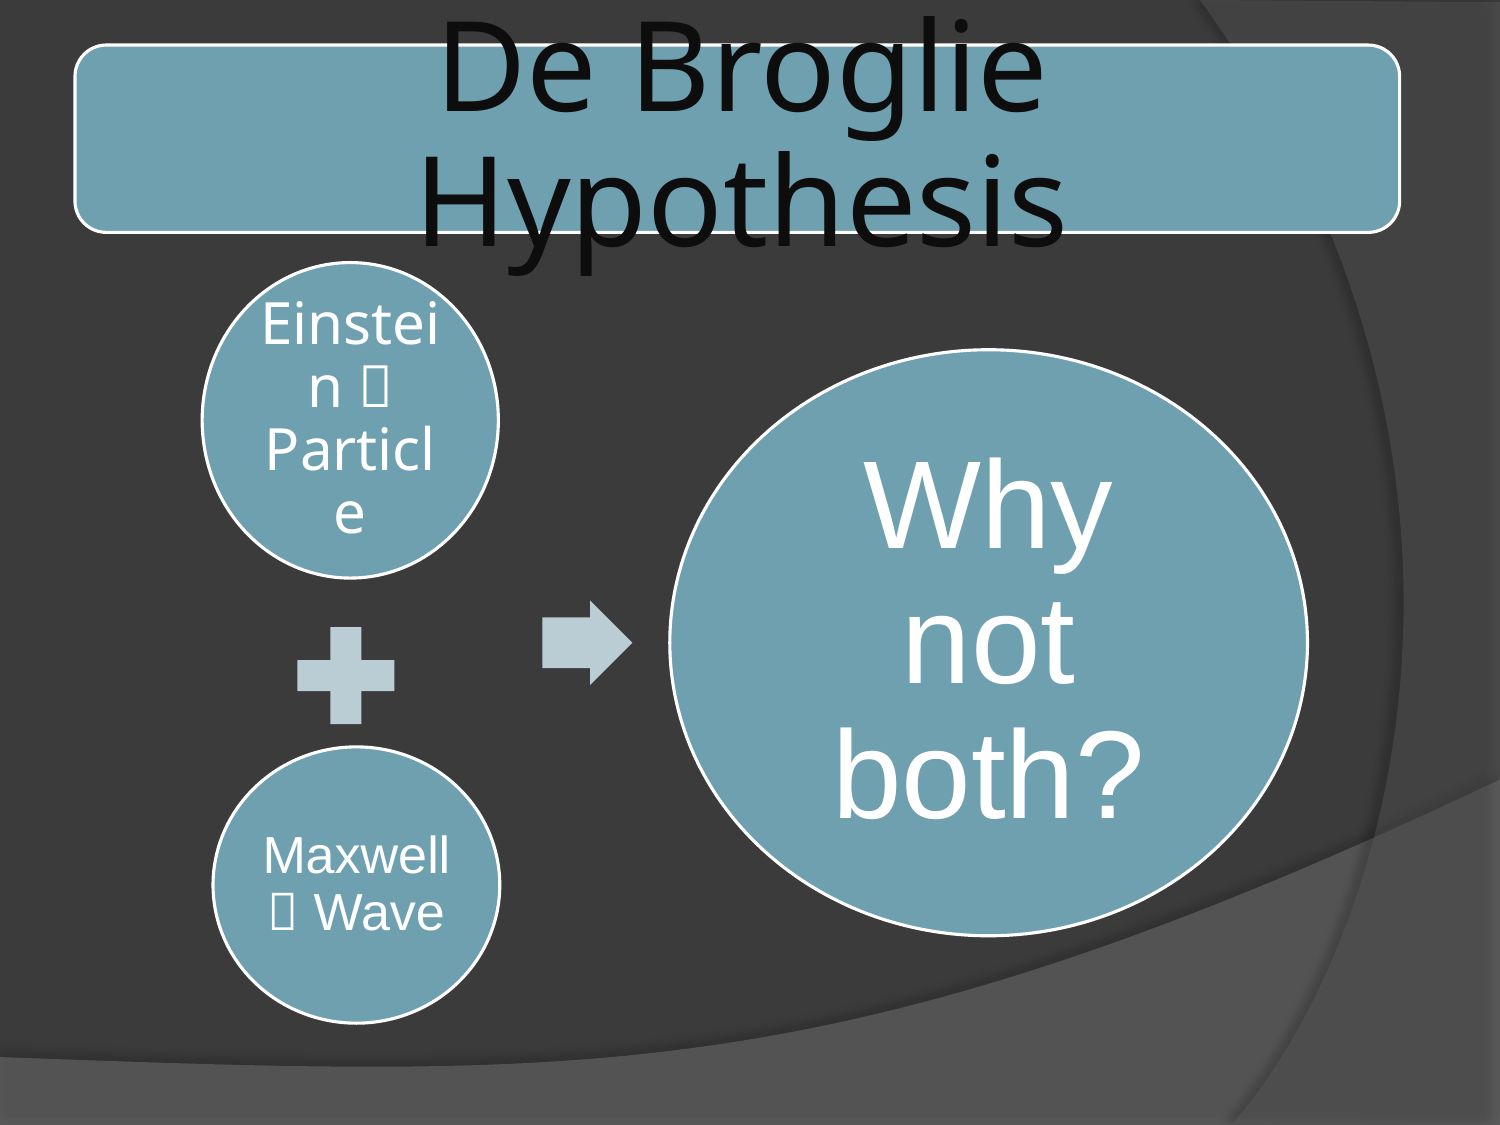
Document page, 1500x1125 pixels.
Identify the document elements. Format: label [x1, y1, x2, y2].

text_box [74, 44, 1400, 233]
list [74, 262, 1400, 1024]
